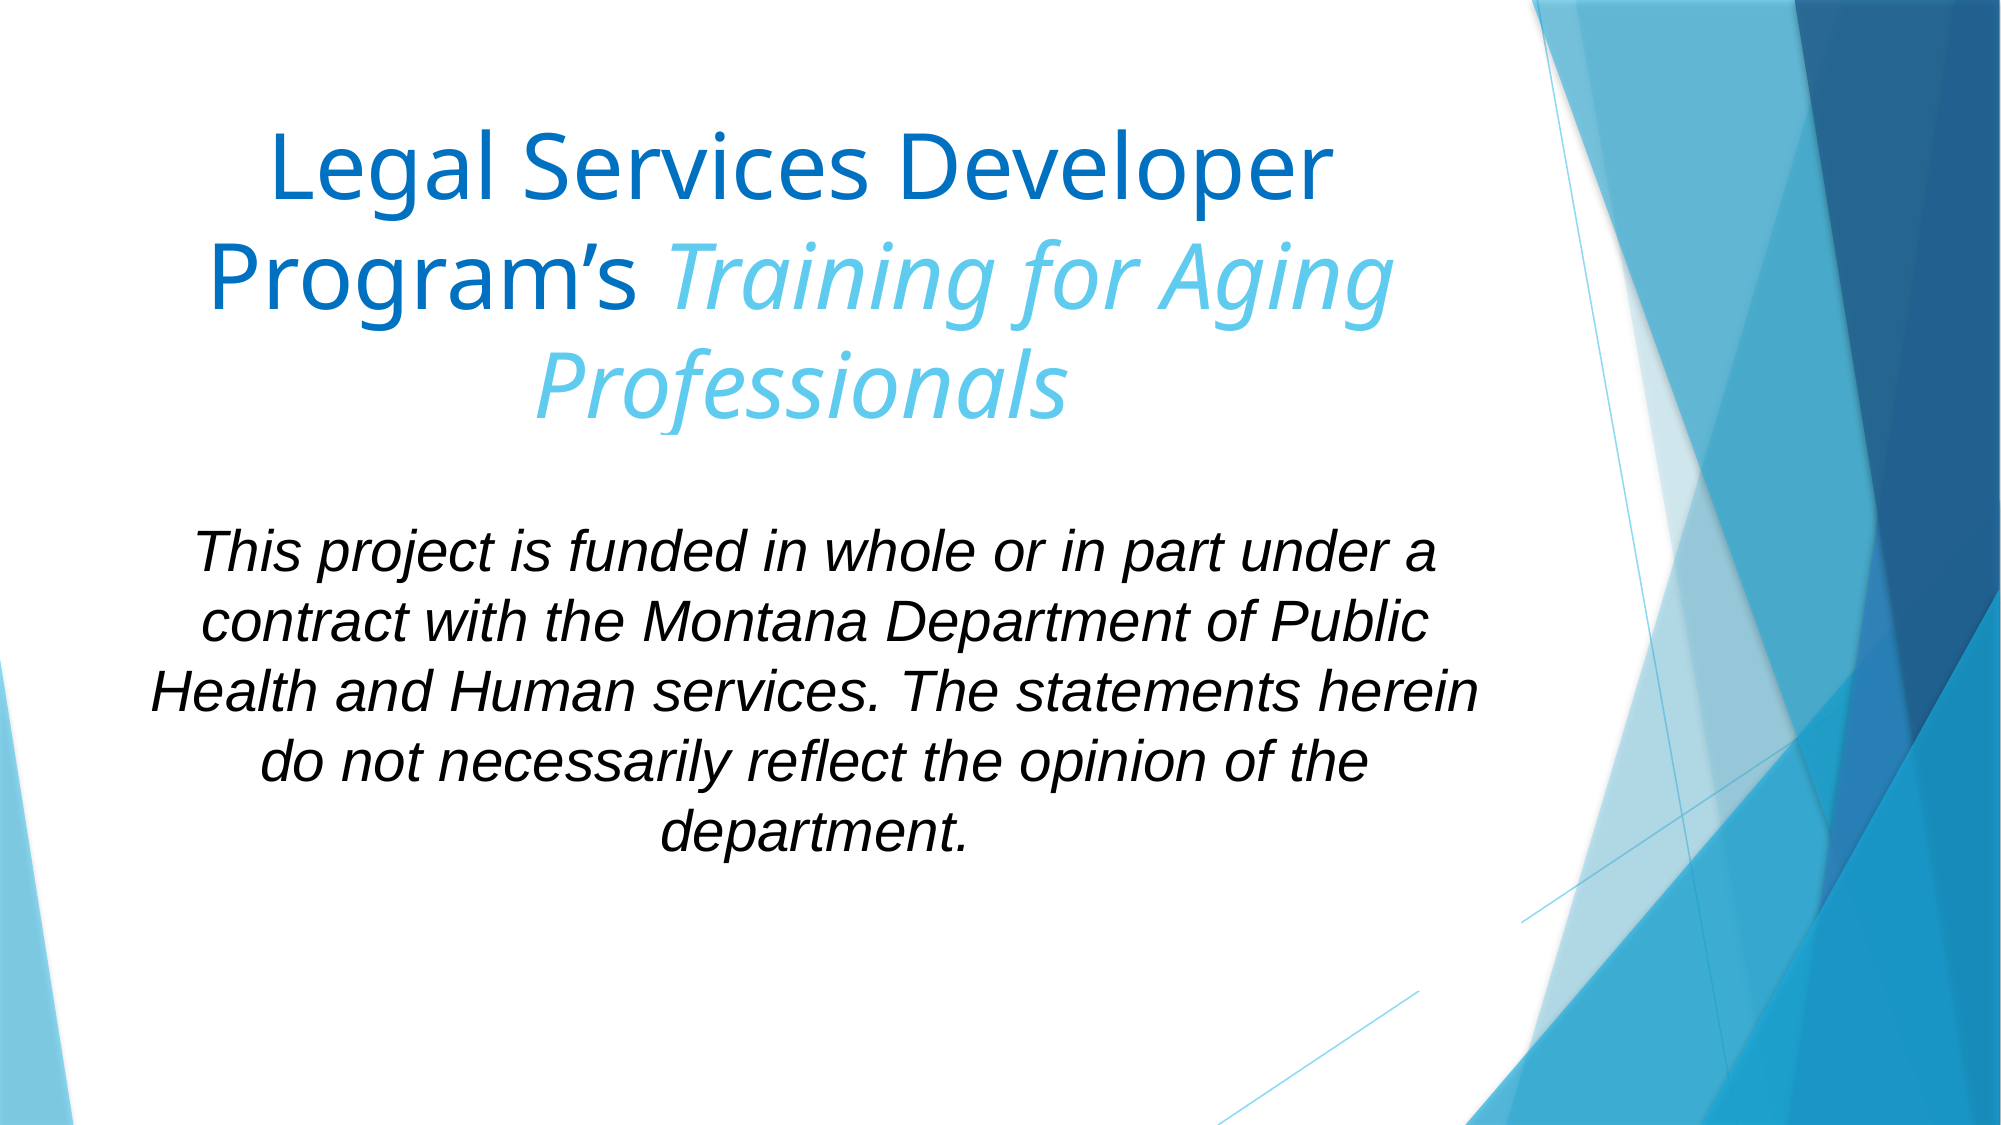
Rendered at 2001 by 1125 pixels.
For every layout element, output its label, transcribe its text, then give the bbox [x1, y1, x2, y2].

list This project is funded in whole or in part under a contract with the Montana Department of Public Health and Human services. The statements herein do not necessarily reflect the opinion of the department. [110, 433, 1523, 993]
title Legal Services Developer Program’s Training for Aging Professionals [82, 99, 1522, 461]
